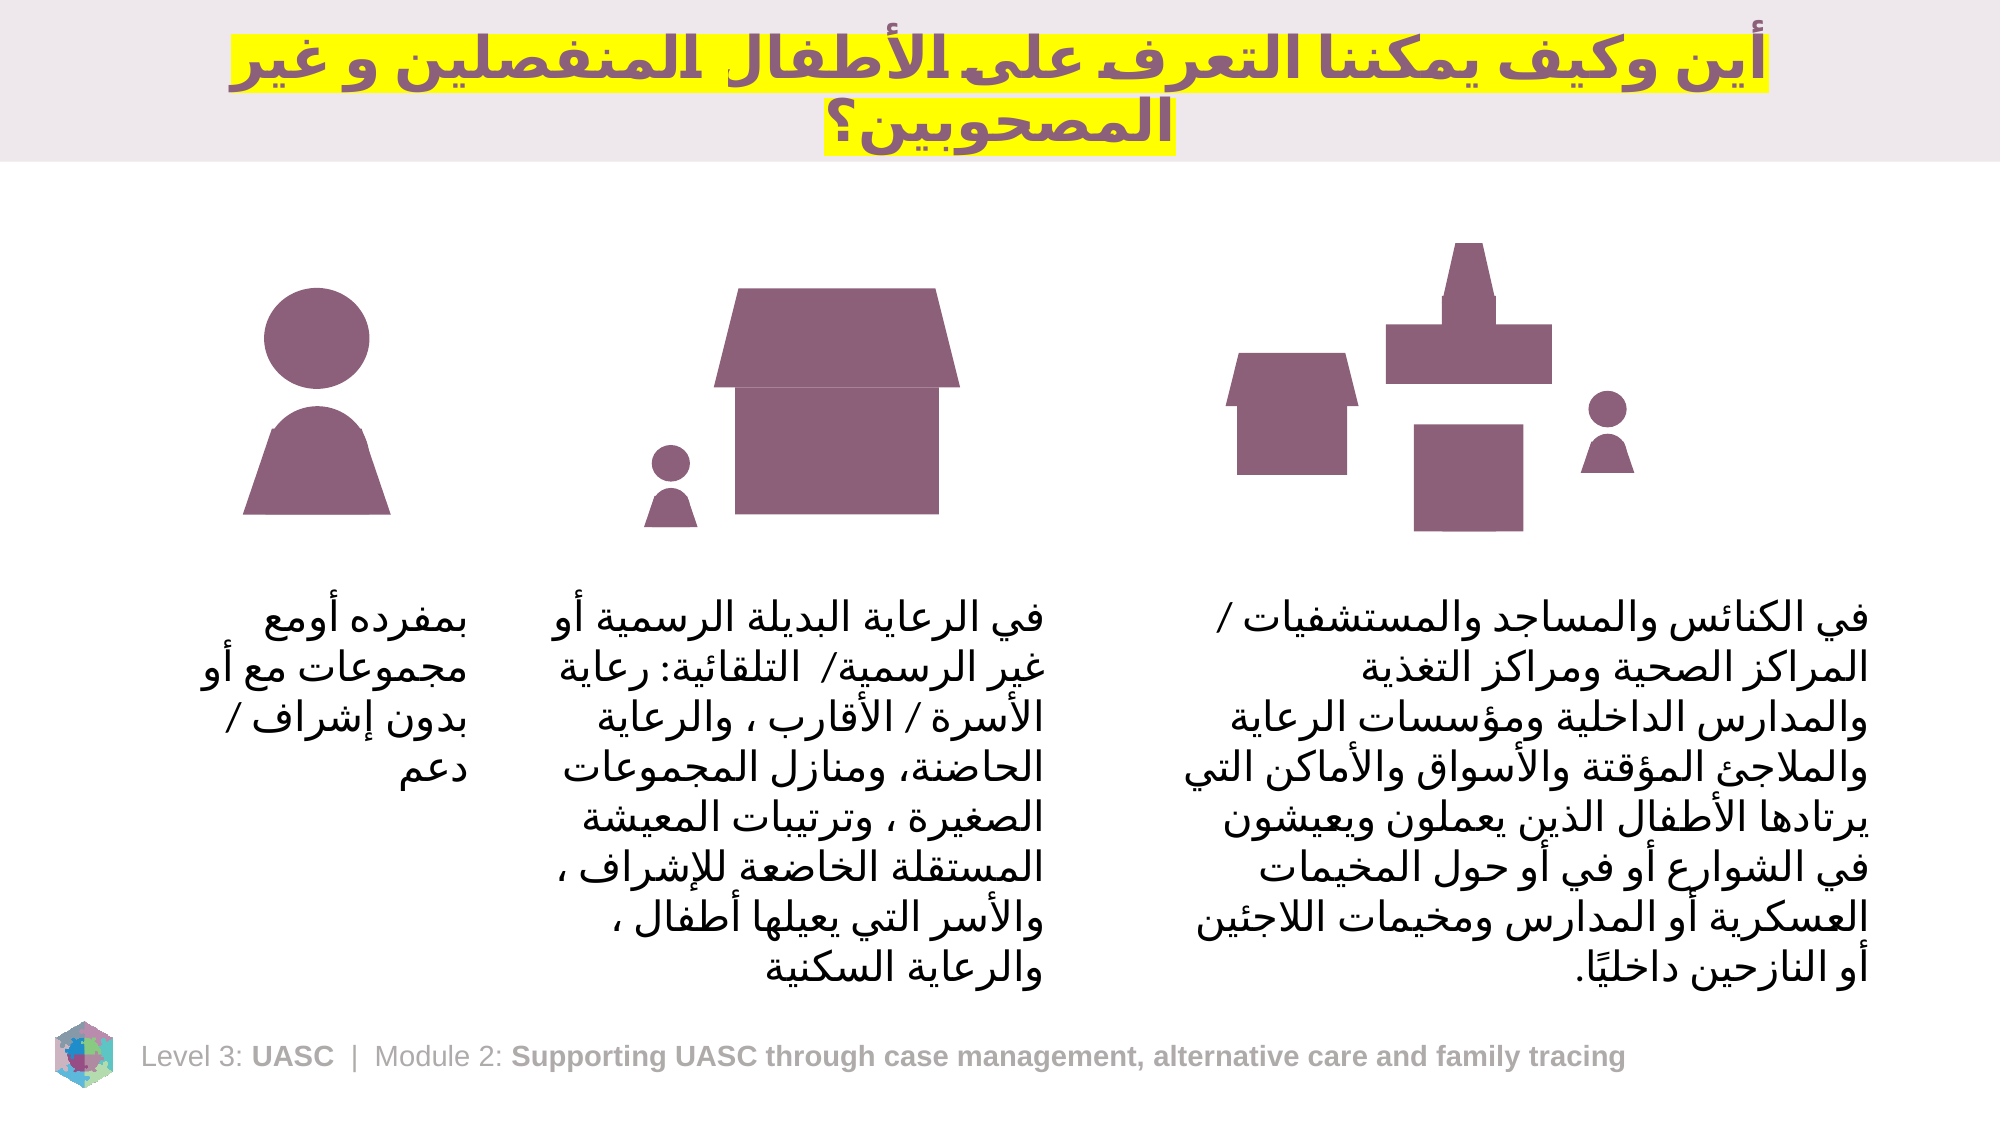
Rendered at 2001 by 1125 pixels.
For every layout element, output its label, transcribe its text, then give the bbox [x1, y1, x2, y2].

text_box في الرعاية البديلة الرسمية أو غير الرسمية/ التلقائية: رعاية الأسرة / الأقارب ، والرعاية الحاضنة، ومنازل المجموعات الصغيرة ، وترتيبات المعيشة المستقلة الخاضعة للإشراف ، والأسر التي يعيلها أطفال ، والرعاية السكنية [536, 582, 1061, 998]
picture [55, 1021, 113, 1088]
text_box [1225, 242, 1553, 532]
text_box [713, 288, 961, 515]
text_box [1580, 390, 1635, 474]
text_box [643, 444, 698, 528]
text_box في الكنائس والمساجد والمستشفيات / المراكز الصحية ومراكز التغذية والمدارس الداخلية ومؤسسات الرعاية والملاجئ المؤقتة والأسواق والأماكن التي يرتادها الأطفال الذين يعملون ويعيشون في الشوارع أو في أو حول المخيمات العسكرية أو المدارس ومخيمات اللاجئين أو النازحين داخليًا. [1164, 582, 1886, 998]
title أين وكيف يمكننا التعرف على الأطفال المنفصلين و غير المصحوبين؟ [137, 19, 1863, 163]
text_box بمفرده أومع مجموعات مع أو بدون إشراف / دعم [137, 582, 485, 798]
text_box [242, 287, 391, 515]
